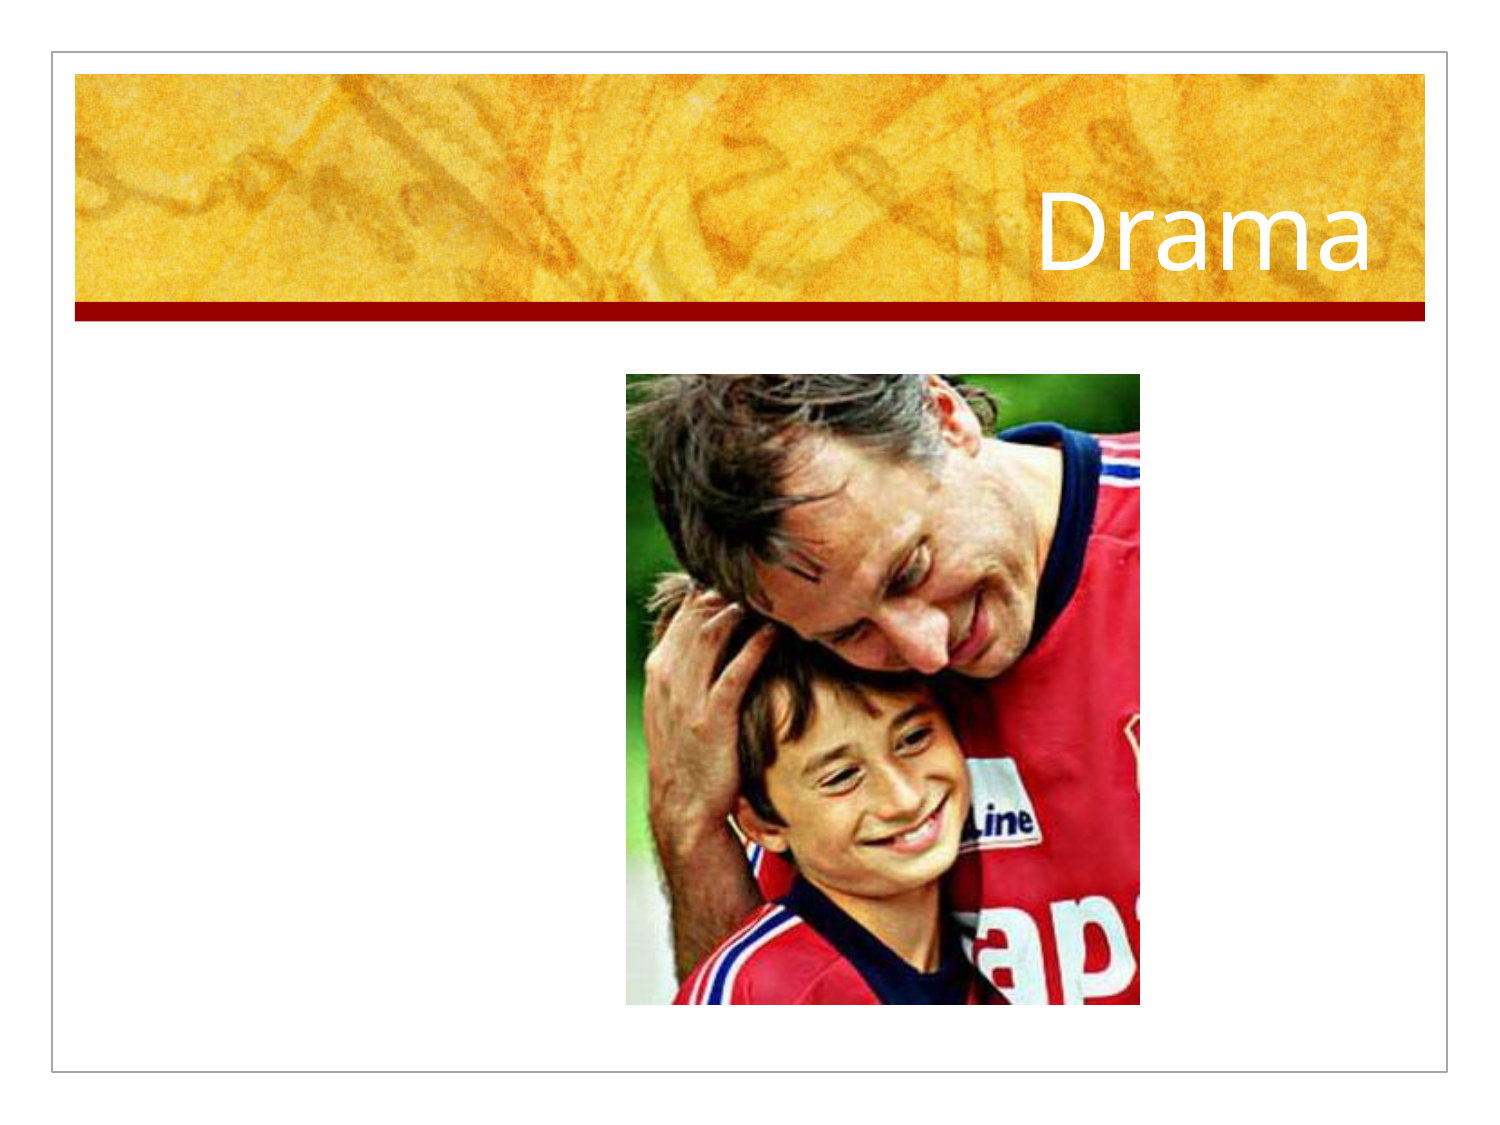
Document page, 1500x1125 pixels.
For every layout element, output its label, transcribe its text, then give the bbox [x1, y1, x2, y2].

title Drama [108, 74, 1392, 292]
picture [75, 74, 1425, 301]
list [374, 374, 1393, 1006]
